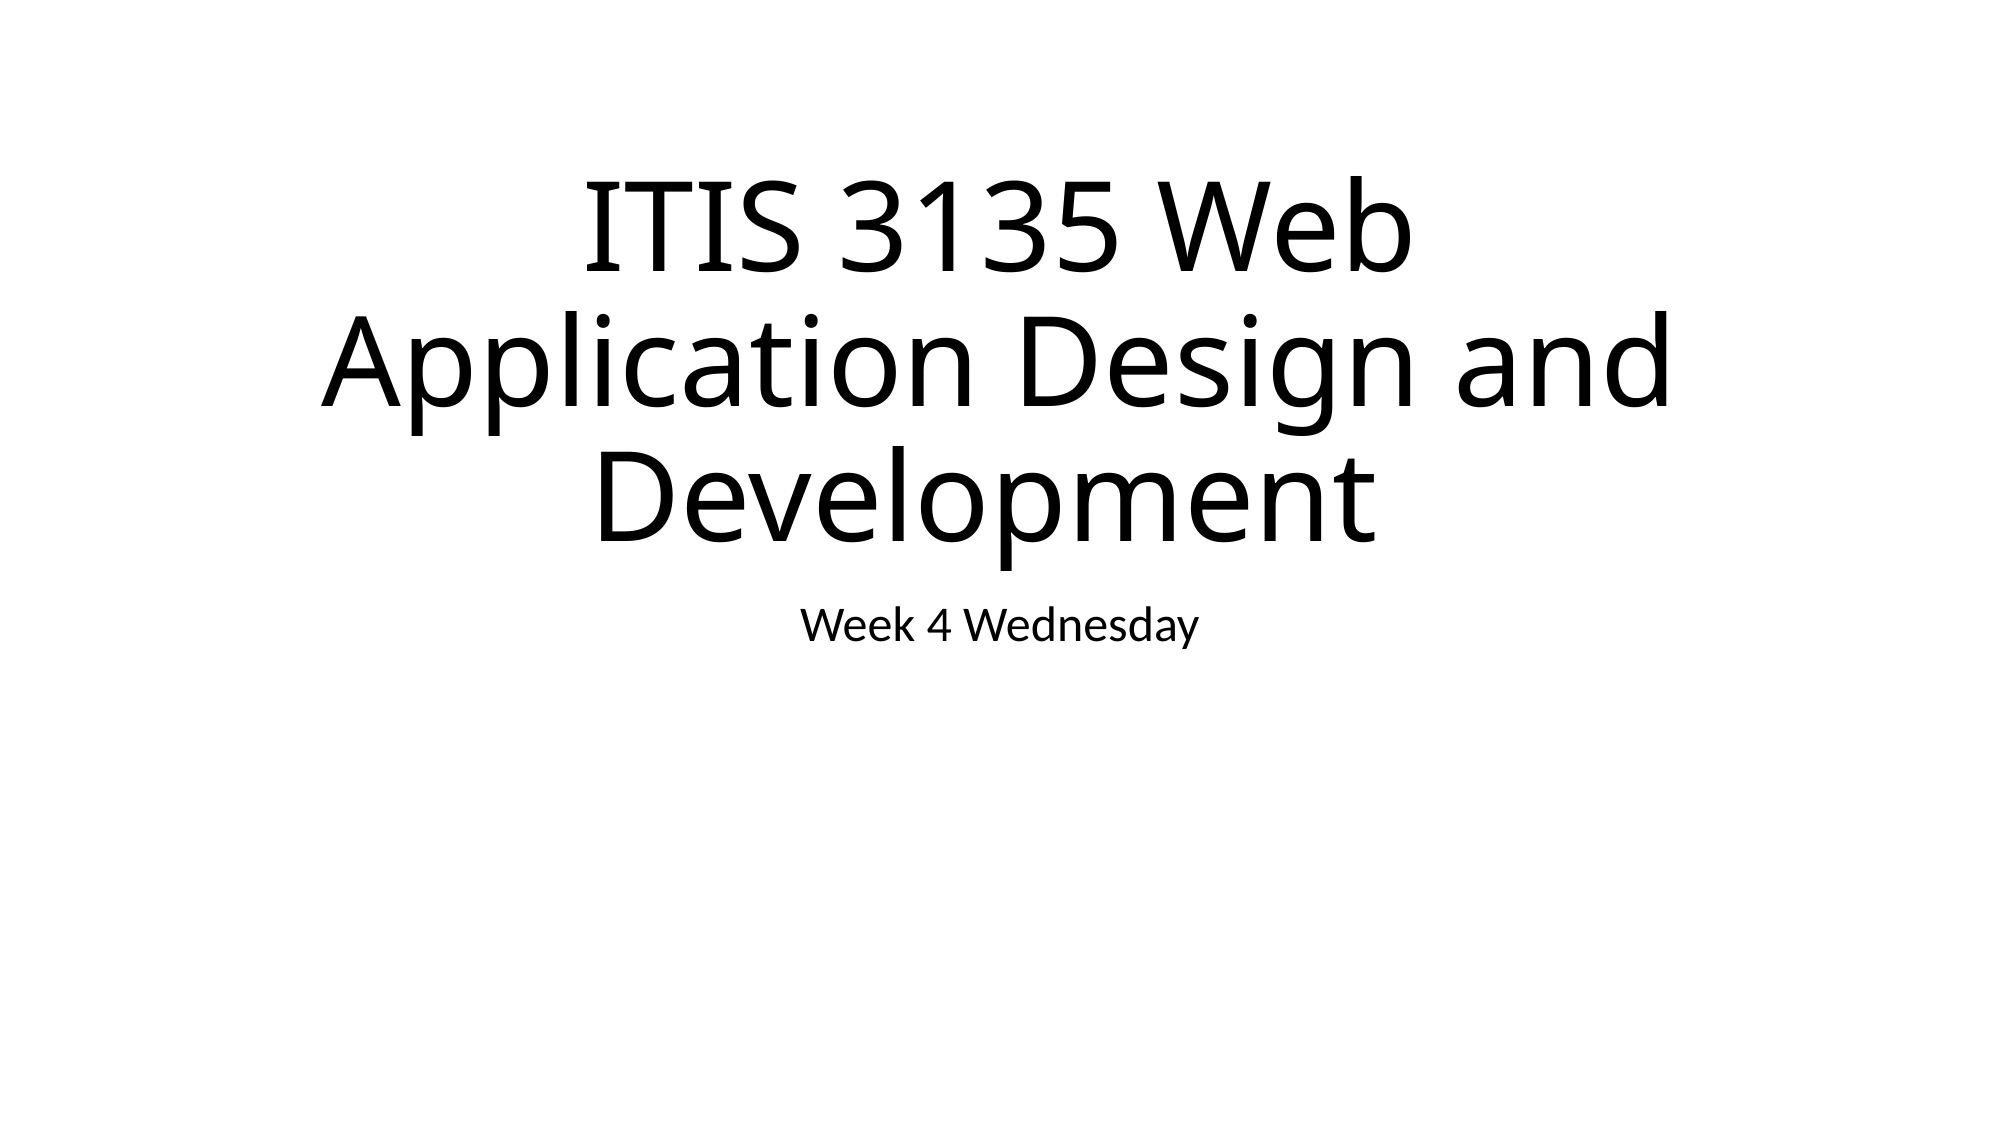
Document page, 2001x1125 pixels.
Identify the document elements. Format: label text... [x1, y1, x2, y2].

subtitle Week 4 Wednesday [249, 590, 1750, 863]
title ITIS 3135 Web Application Design and Development [249, 184, 1750, 576]
